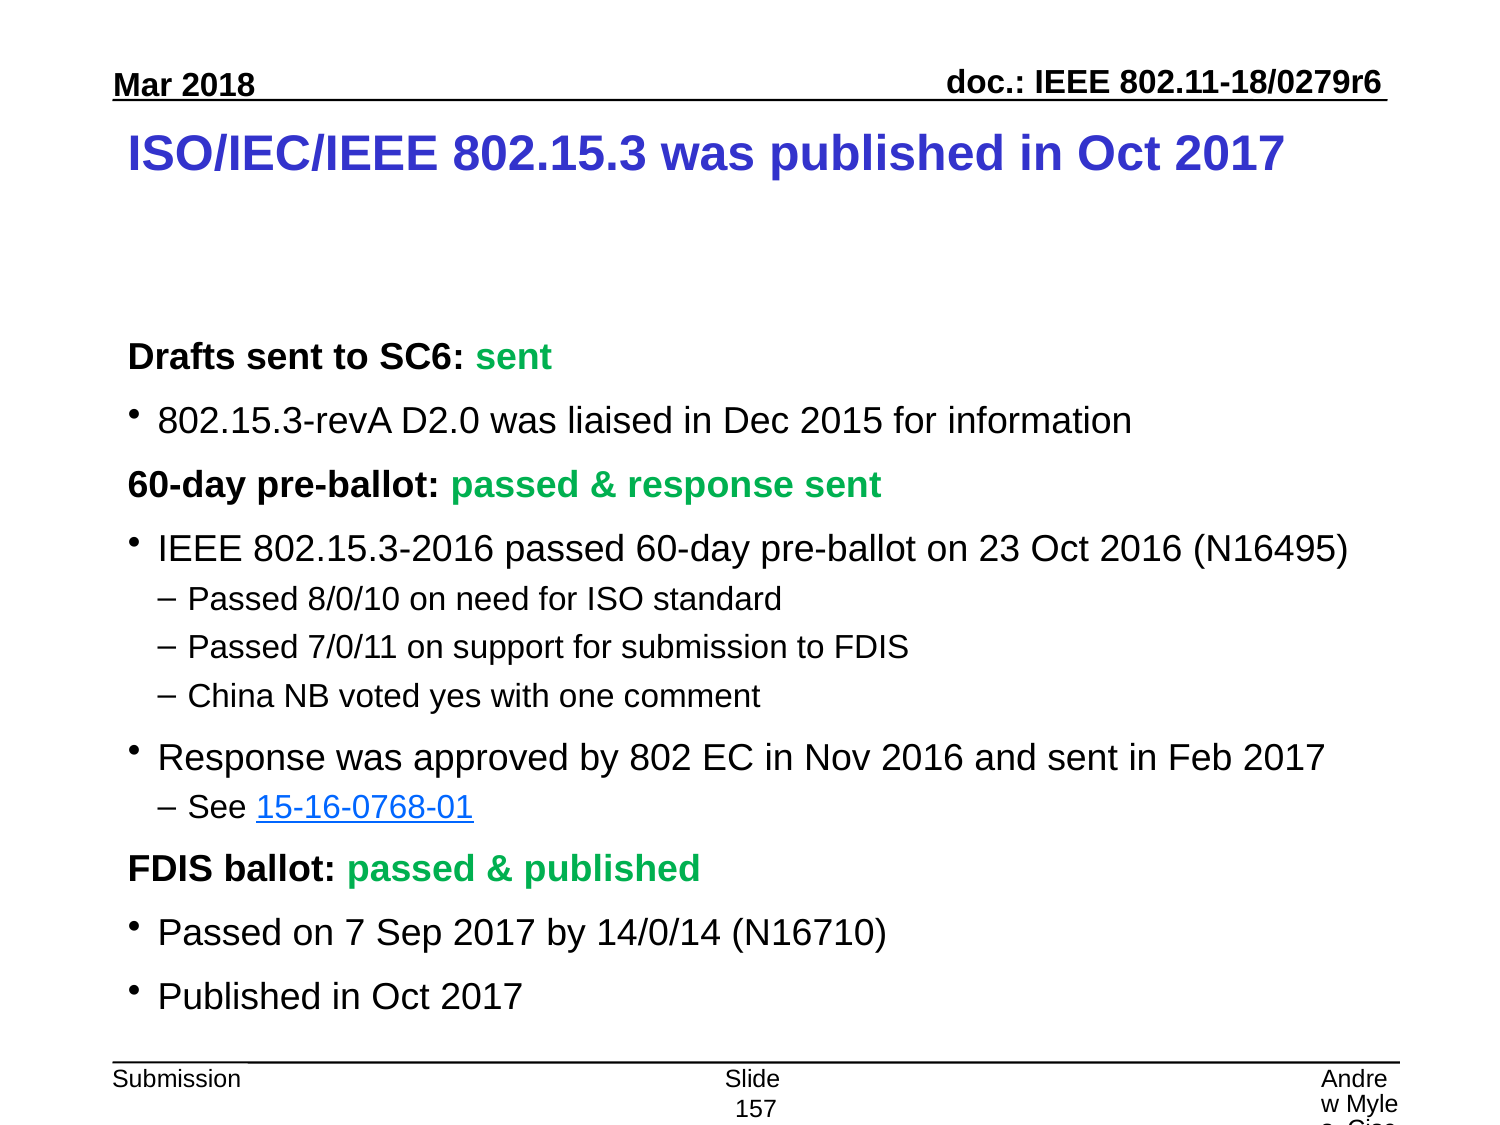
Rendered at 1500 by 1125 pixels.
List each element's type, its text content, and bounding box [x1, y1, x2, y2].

title ISO/IEC/IEEE 802.15.3 was published in Oct 2017 [112, 112, 1388, 288]
footer Andrew Myles, Cisco [1320, 1061, 1402, 1093]
list Drafts sent to SC6: sent 802.15.3-revA D2.0 was liaised in Dec 2015 for information 60-day pre-ballot: passed & response sent IEEE 802.15.3-2016 passed 60-day pre-ballot on 23 Oct 2016 (N16495) Passed 8/0/10 on need for ISO standard Passed 7/0/11 on support for submission to FDIS China NB voted yes with one comment Response was approved by 802 EC in Nov 2016 and sent in Feb 2017 See 15-16-0768-01 FDIS ballot: passed & published Passed on 7 Sep 2017 by 14/0/14 (N16710) Published in Oct 2017 [112, 324, 1388, 1000]
slide_number Slide 157 [709, 1061, 803, 1093]
